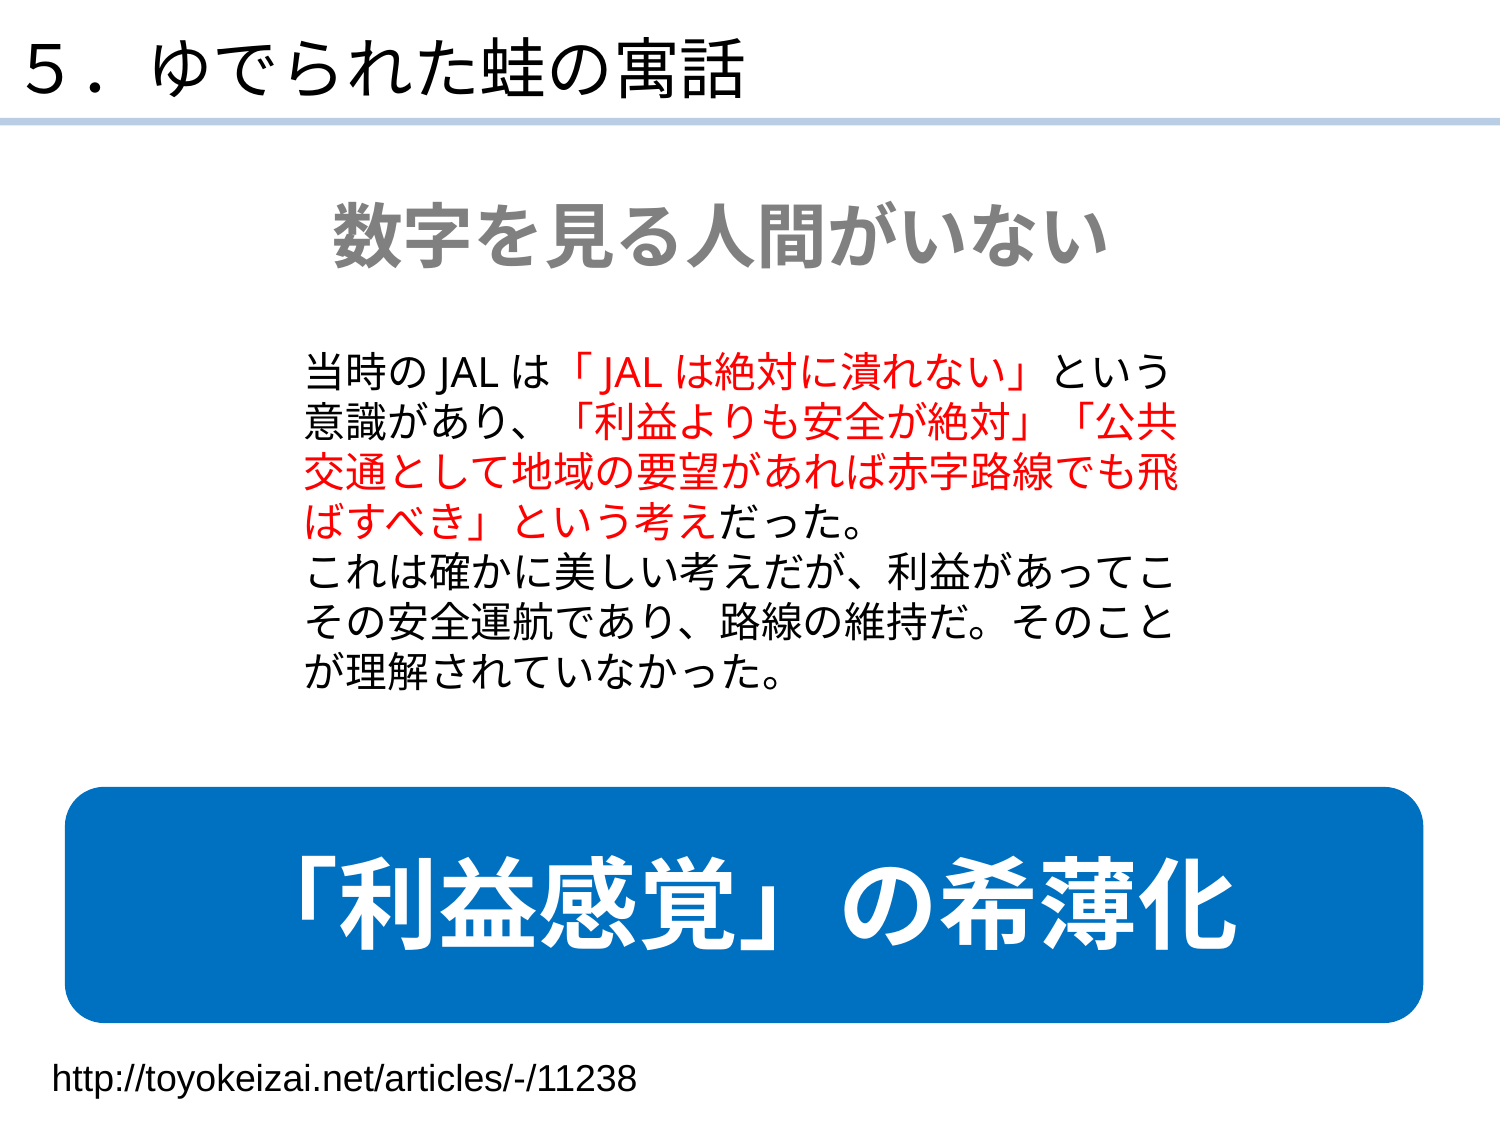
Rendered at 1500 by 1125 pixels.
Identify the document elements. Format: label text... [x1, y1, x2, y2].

text_box http://toyokeizai.net/articles/-/11238 [36, 1046, 841, 1107]
text_box 数字を見る人間がいない [317, 184, 1126, 285]
text_box 当時のJALは「JALは絶対に潰れない」という意識があり、「利益よりも安全が絶対」「公共交通として地域の要望があれば赤字路線でも飛ばすべき」という考えだった。 これは確かに美しい考えだが、利益があってこその安全運航であり、路線の維持だ。そのことが理解されていなかった。 [289, 338, 1199, 703]
text_box [0, 116, 1500, 127]
text_box ５．ゆでられた蛙の寓話 [0, 19, 762, 114]
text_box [64, 786, 1424, 1024]
